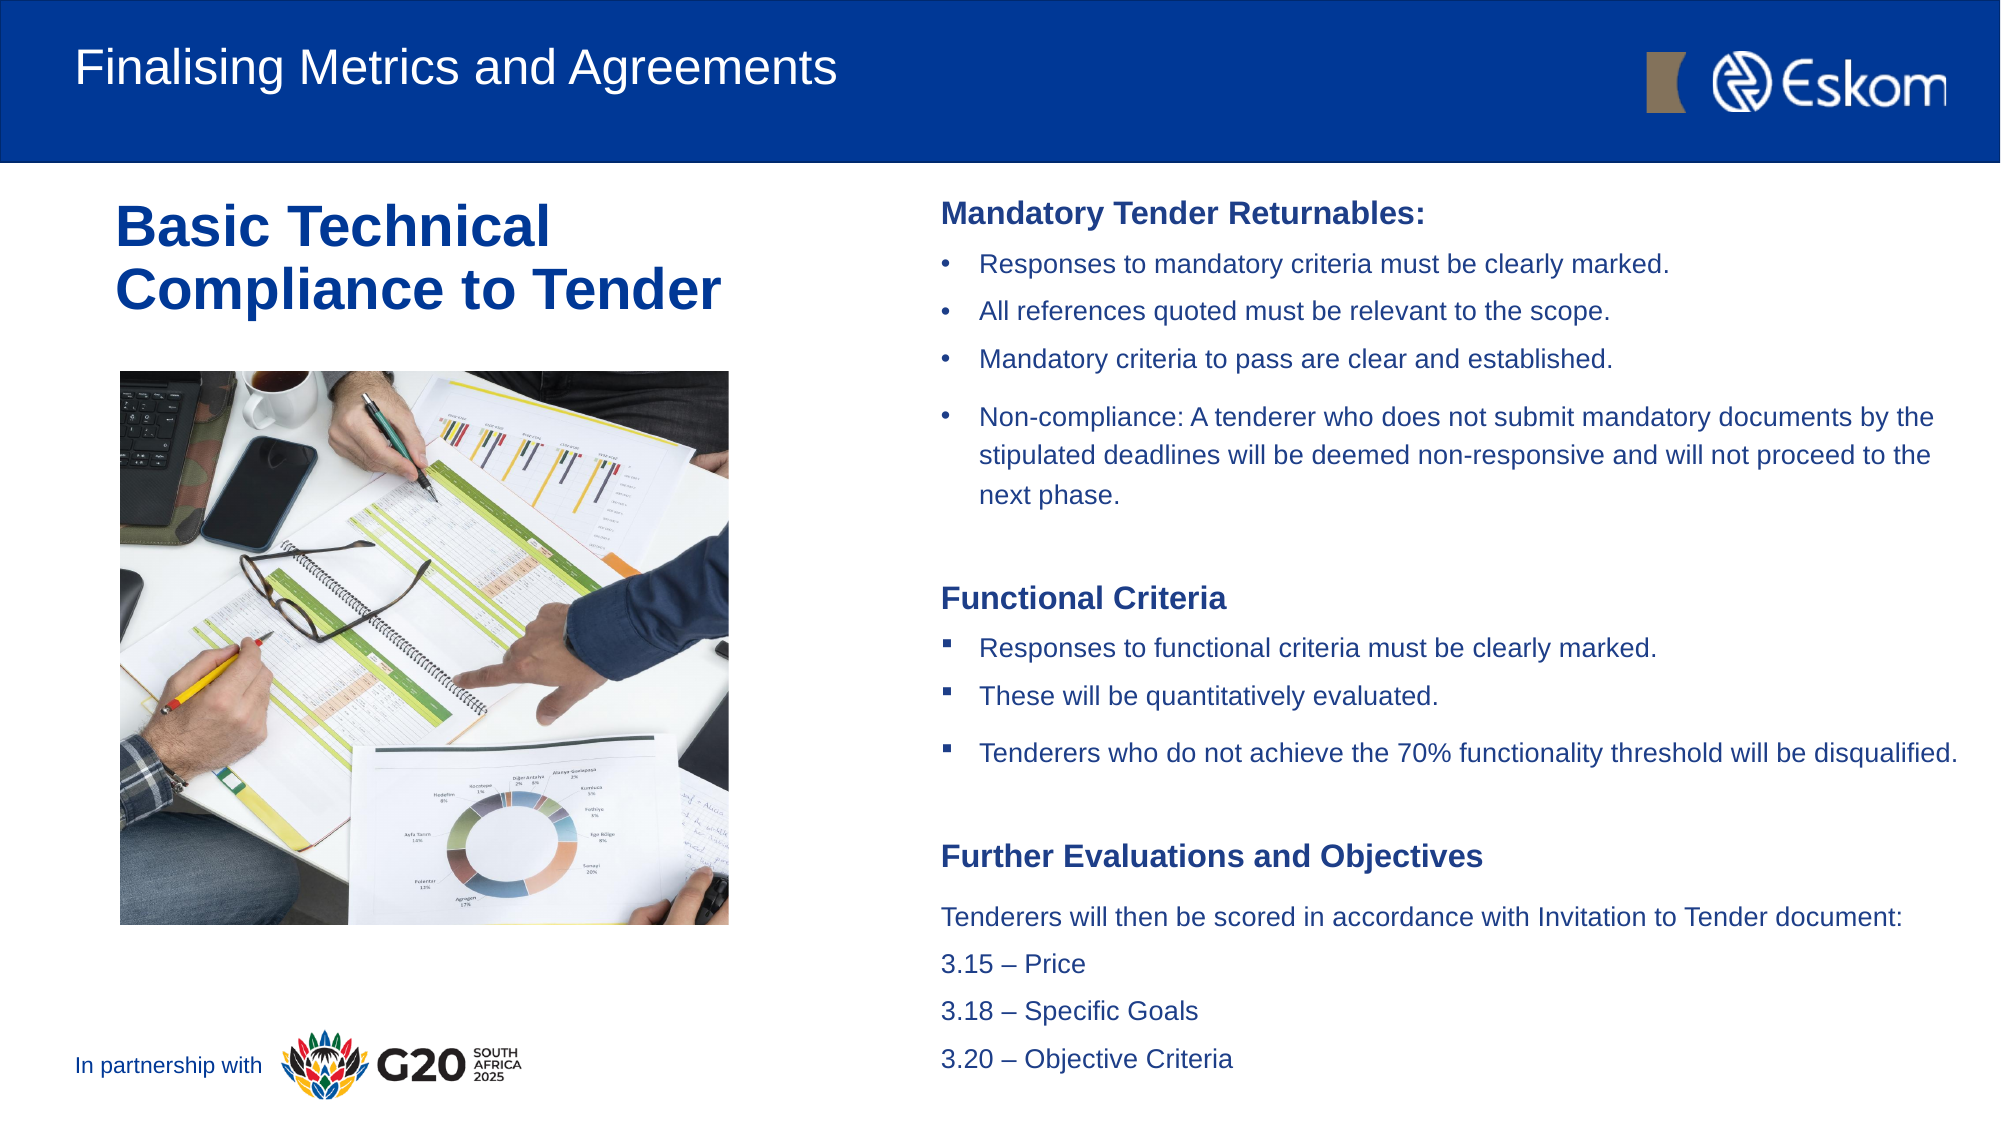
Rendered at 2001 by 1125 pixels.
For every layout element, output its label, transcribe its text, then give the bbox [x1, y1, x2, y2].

list Mandatory Tender Returnables: Responses to mandatory criteria must be clearly marked. All references quoted must be relevant to the scope. Mandatory criteria to pass are clear and established. Non-compliance: A tenderer who does not submit mandatory documents by the stipulated deadlines will be deemed non-responsive and will not proceed to the next phase. Functional Criteria Responses to functional criteria must be clearly marked. These will be quantitatively evaluated. Tenderers who do not achieve the 70% functionality threshold will be disqualified. Further Evaluations and Objectives Tenderers will then be scored in accordance with Invitation to Tender document: 3.15 – Price 3.18 – Specific Goals 3.20 – Objective Criteria [925, 189, 1980, 1107]
picture [280, 1029, 526, 1100]
picture [120, 371, 729, 925]
text_box Basic Technical Compliance to Tender [100, 189, 867, 398]
title Finalising Metrics and Agreements [59, 33, 1620, 143]
